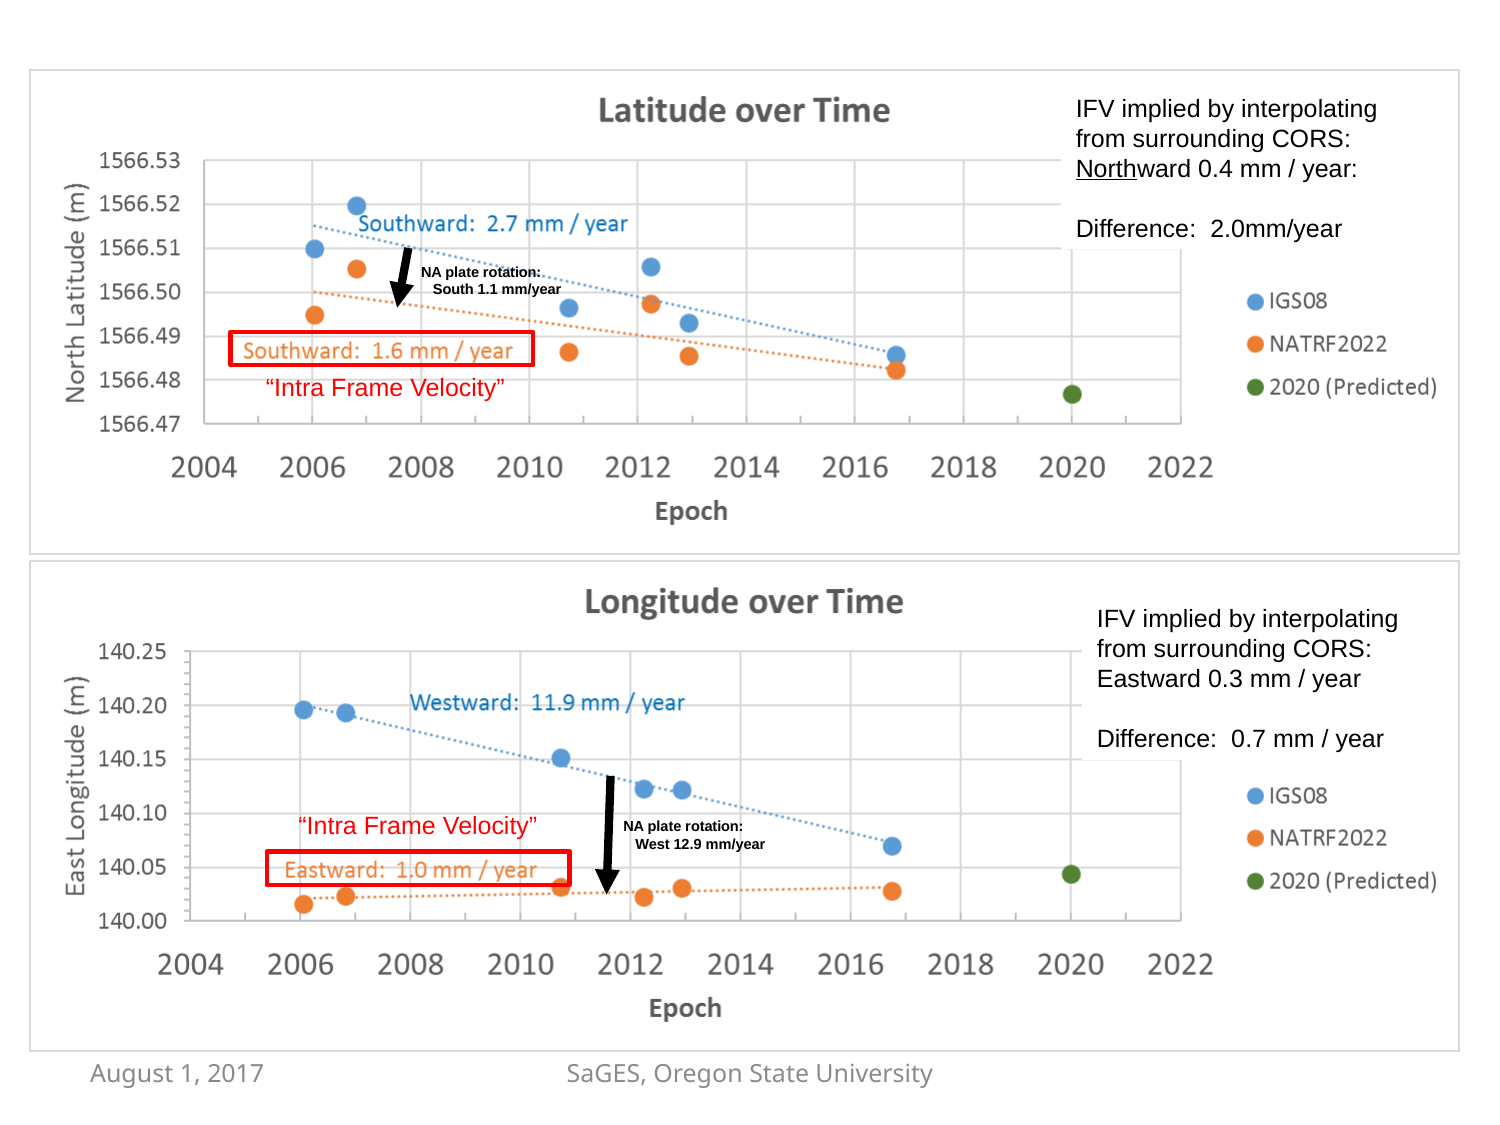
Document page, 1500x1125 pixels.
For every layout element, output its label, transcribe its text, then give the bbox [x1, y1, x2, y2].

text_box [606, 775, 611, 895]
picture [29, 560, 1460, 1052]
picture [29, 69, 1460, 556]
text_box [396, 247, 409, 308]
footer SaGES, Oregon State University [512, 1060, 988, 1103]
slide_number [75, 1060, 425, 1103]
